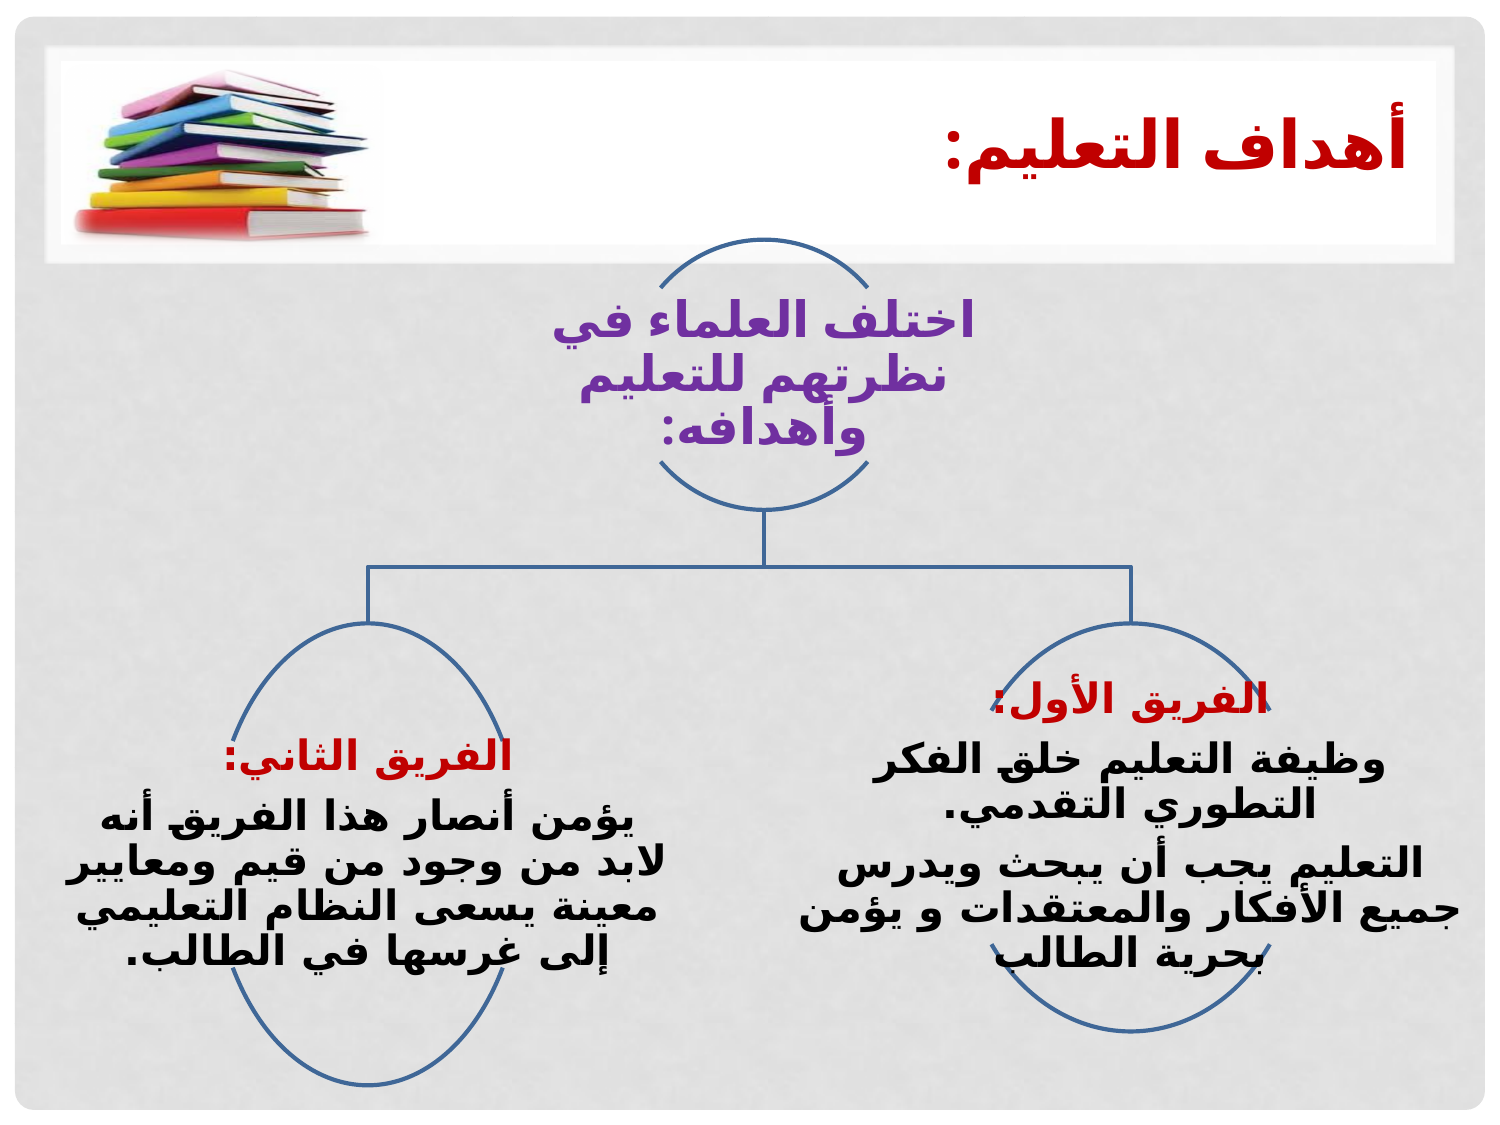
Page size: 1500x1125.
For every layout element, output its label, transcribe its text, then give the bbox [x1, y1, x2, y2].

title أهداف التعليم: [387, 66, 1425, 199]
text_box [57, 199, 1471, 1125]
picture [62, 62, 387, 254]
